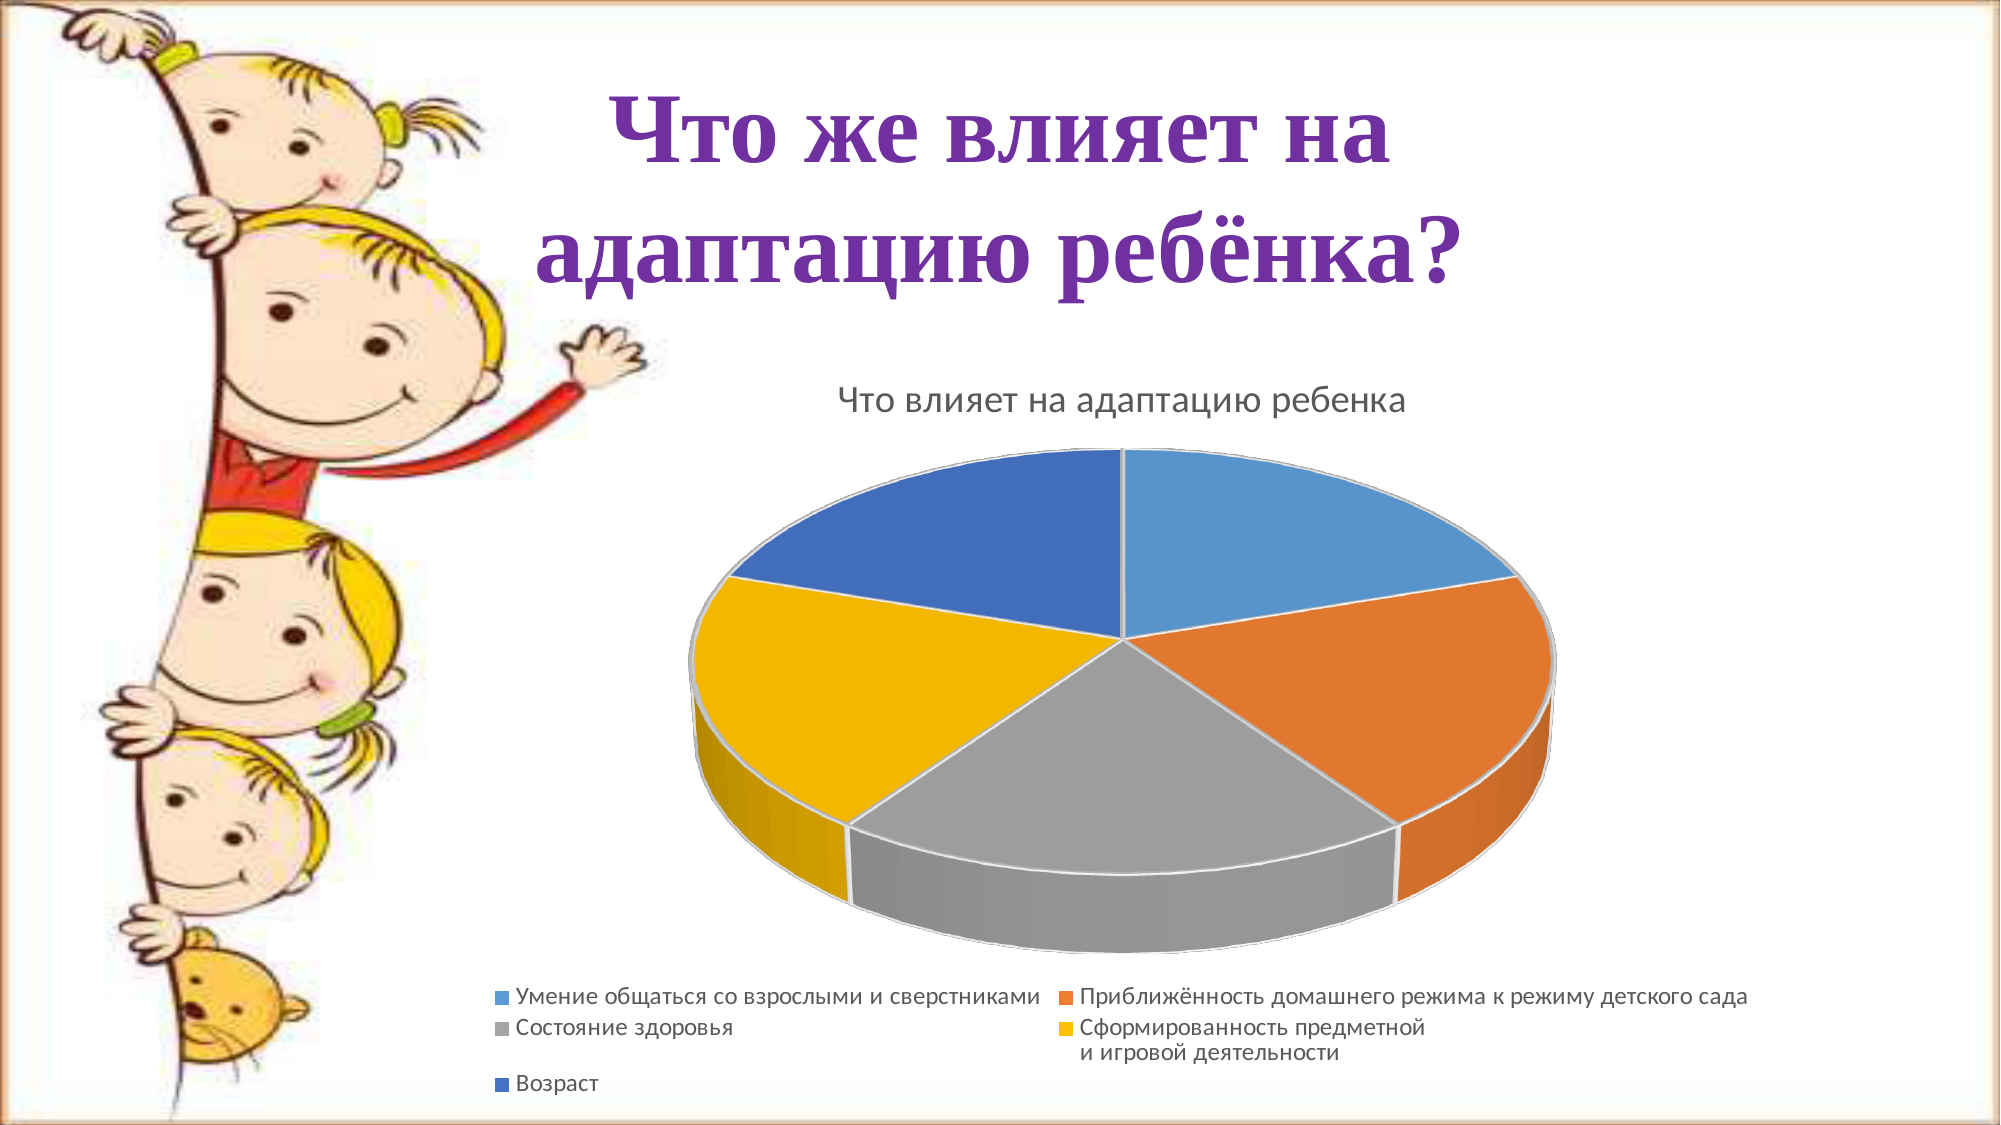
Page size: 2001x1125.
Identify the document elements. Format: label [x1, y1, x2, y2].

chart [333, 347, 1912, 1104]
picture [0, 0, 2000, 1125]
